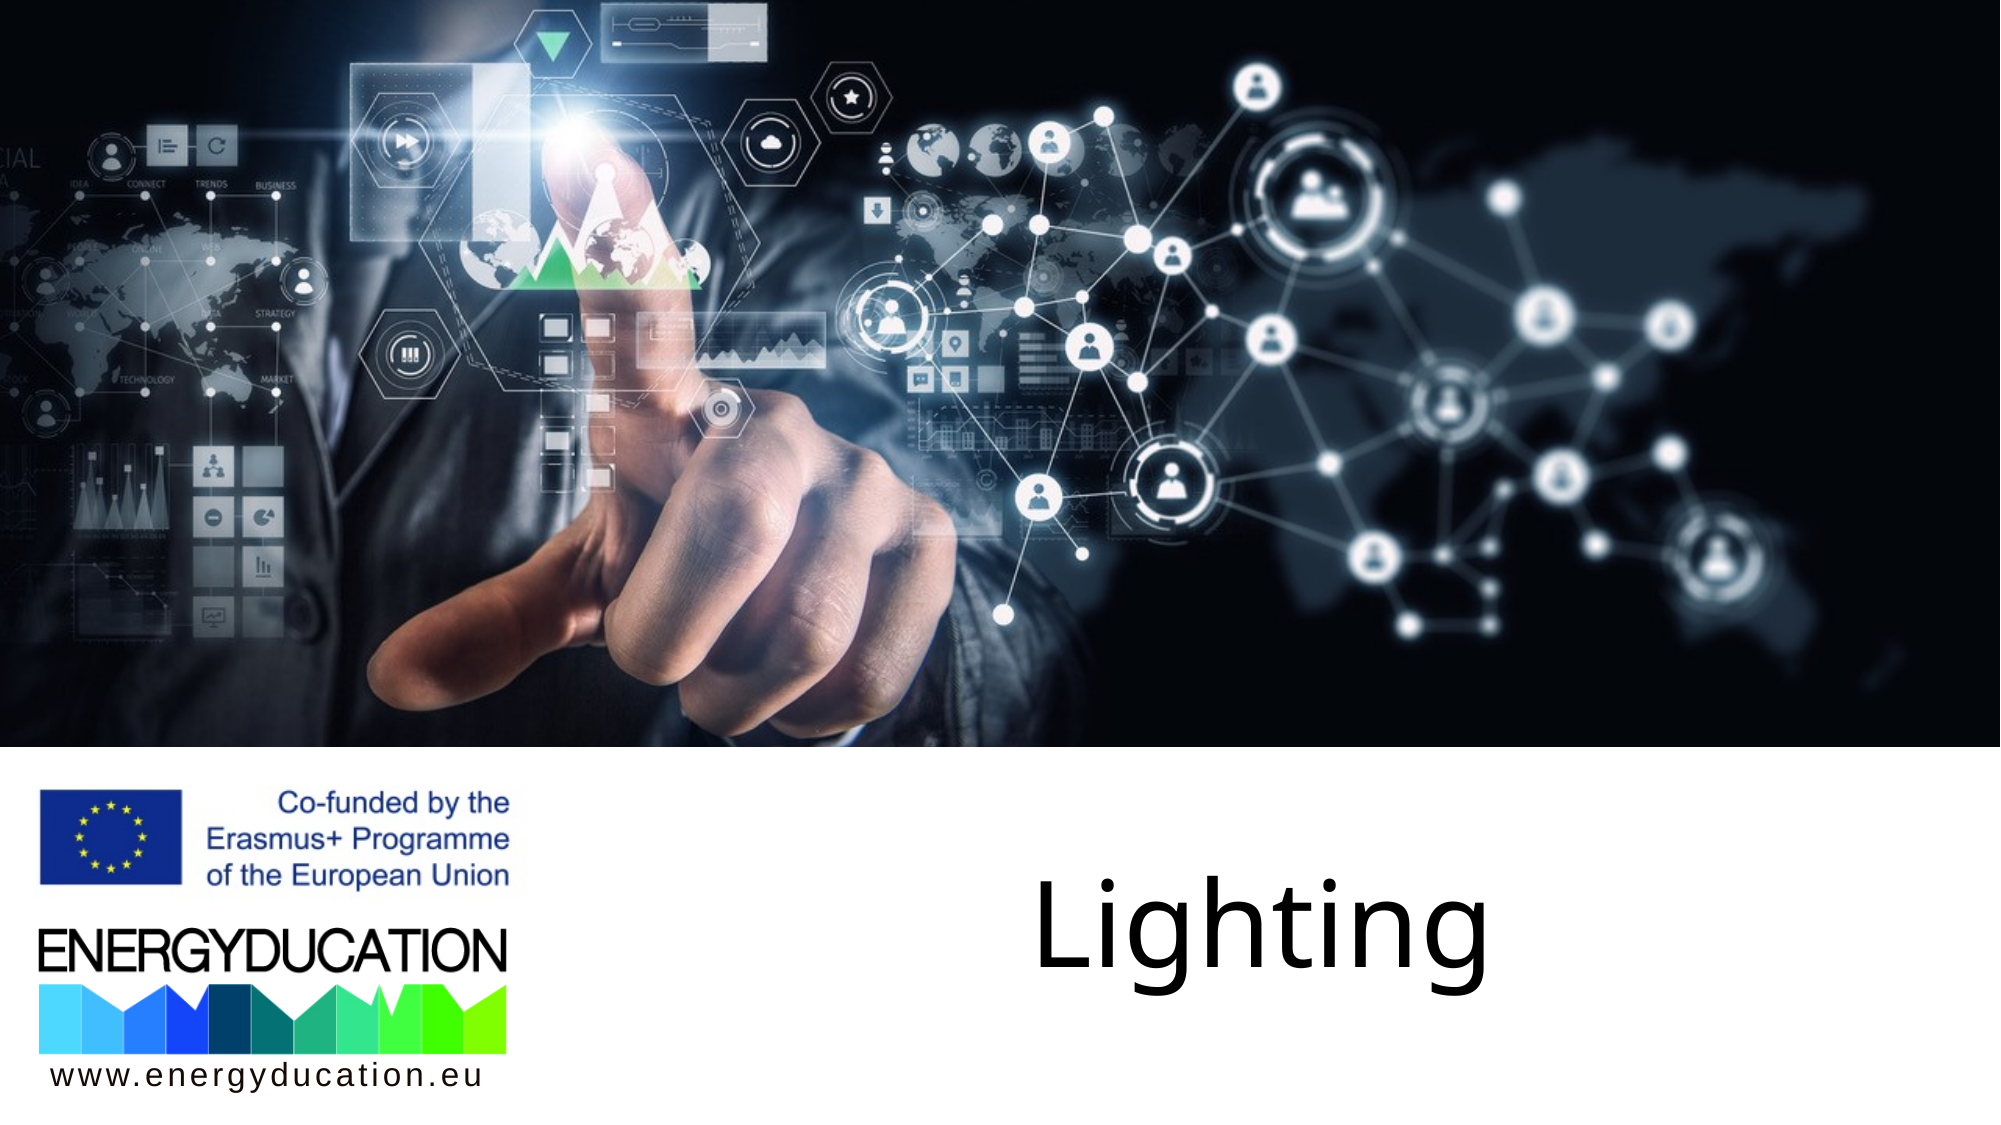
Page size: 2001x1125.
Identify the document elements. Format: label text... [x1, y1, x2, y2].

picture [0, 0, 2000, 747]
title Lighting [561, 855, 1962, 1001]
picture [11, 763, 534, 913]
picture [38, 927, 507, 1056]
